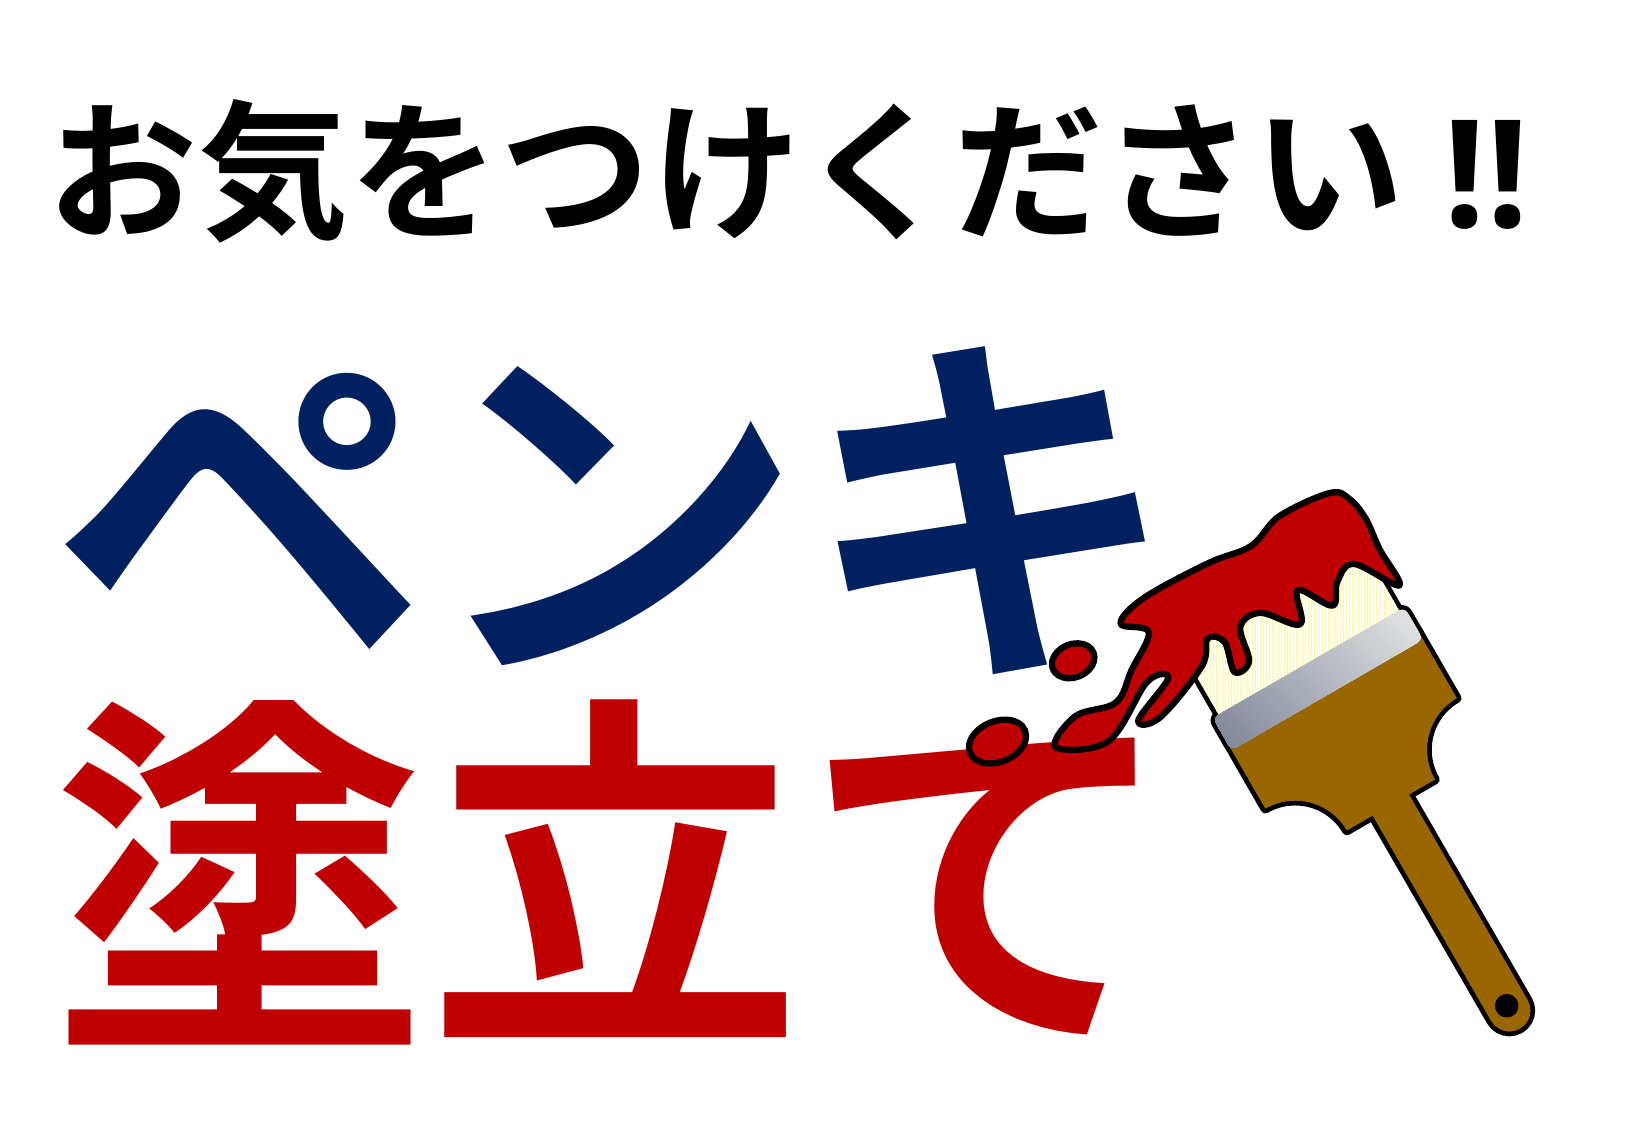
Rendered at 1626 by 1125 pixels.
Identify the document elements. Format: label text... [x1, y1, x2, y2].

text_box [967, 530, 1498, 1065]
text_box 塗立て [37, 636, 1245, 1101]
text_box ペンキ [37, 269, 1245, 636]
text_box お気をつけください!! [32, 69, 1569, 265]
